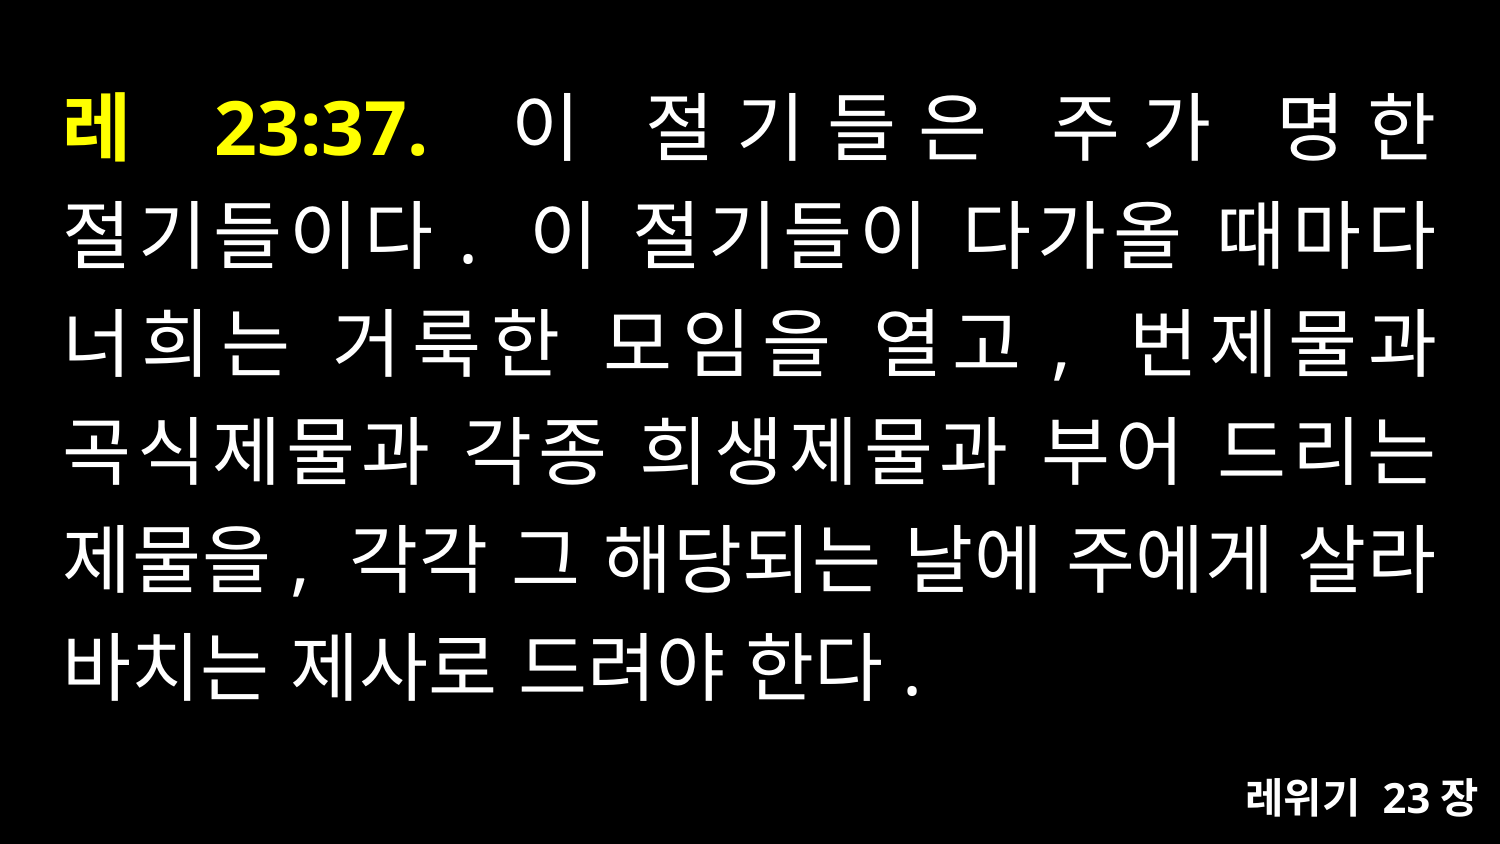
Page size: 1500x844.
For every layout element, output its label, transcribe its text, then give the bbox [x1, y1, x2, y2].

subtitle 레위기 23장 [916, 770, 1500, 844]
title 레 23:37. 이 절기들은 주가 명한 절기들이다. 이 절기들이 다가올 때마다 너희는 거룩한 모임을 열고, 번제물과 곡식제물과 각종 희생제물과 부어 드리는 제물을, 각각 그 해당되는 날에 주에게 살라 바치는 제사로 드려야 한다. [0, 0, 1500, 844]
